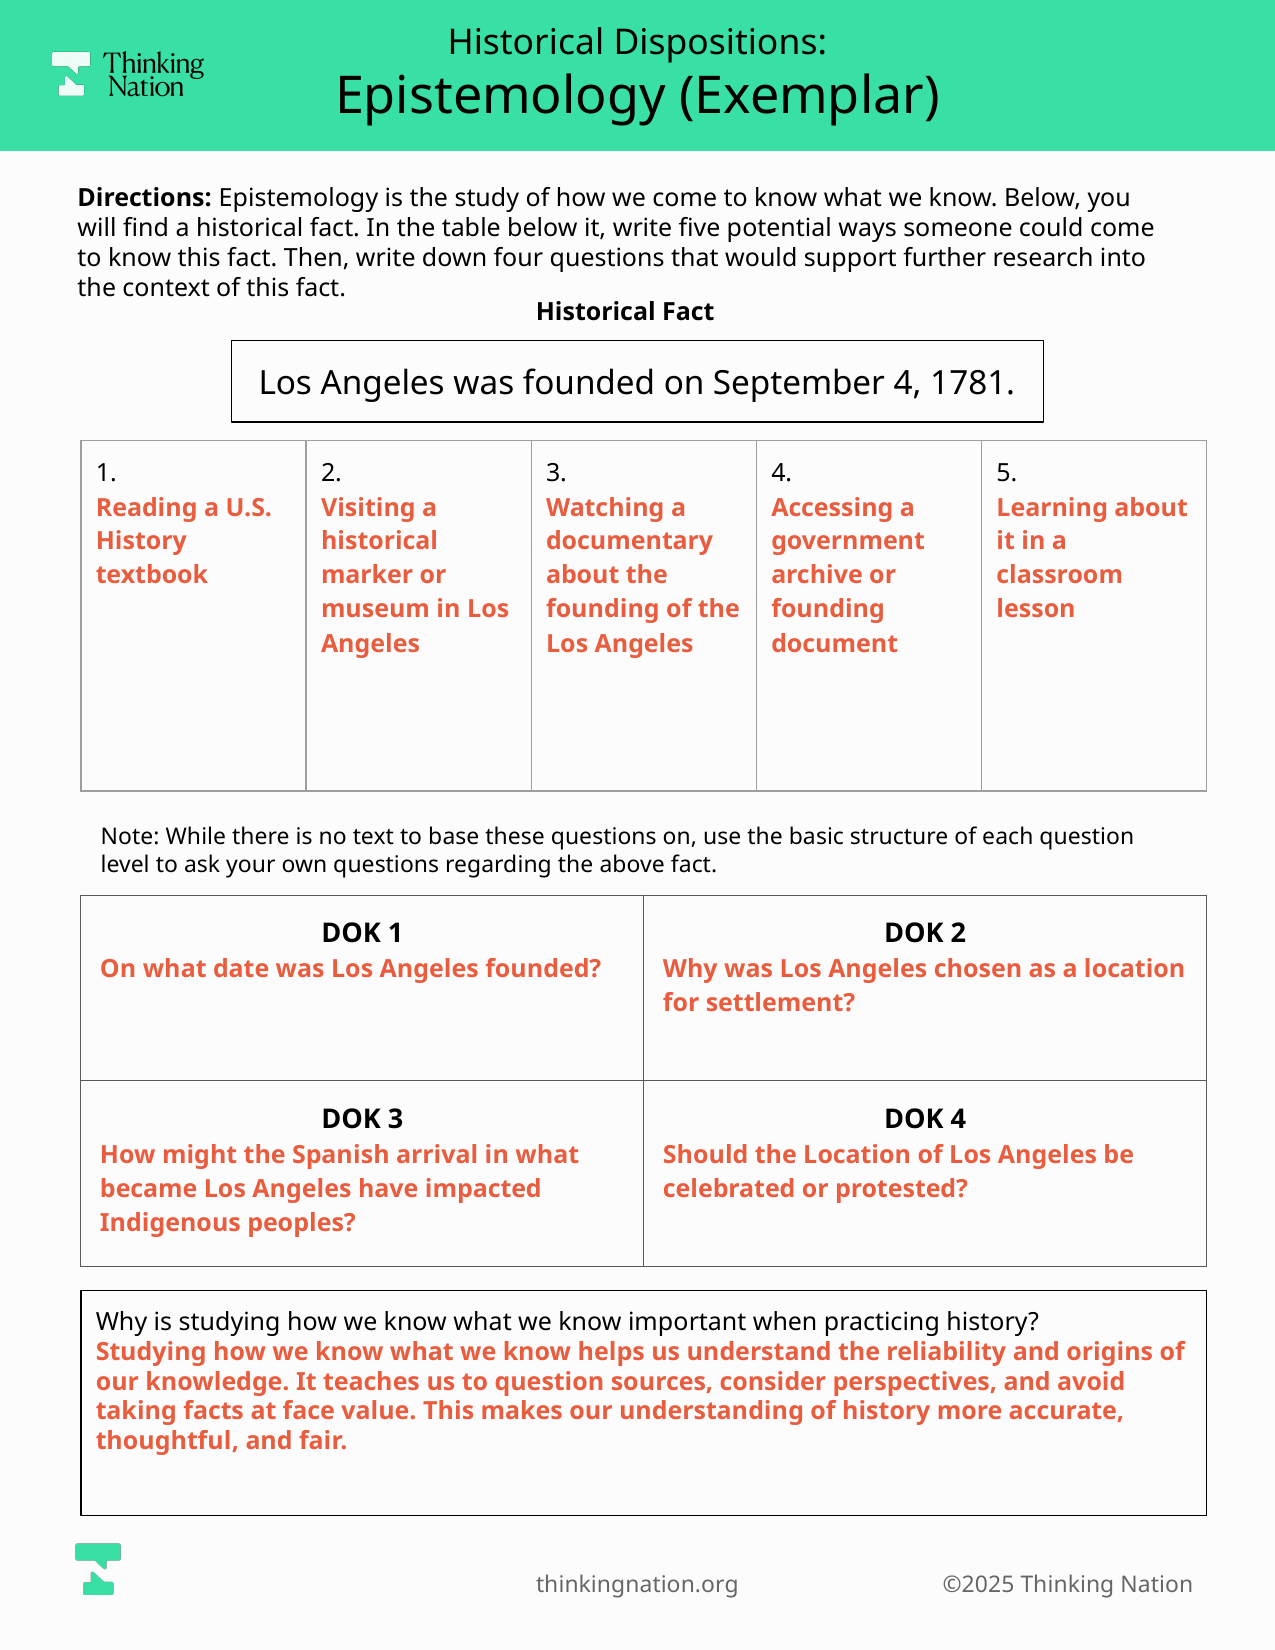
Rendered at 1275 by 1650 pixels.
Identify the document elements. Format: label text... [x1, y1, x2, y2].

table_header 2. Visiting a historical marker or museum in Los Angeles [307, 441, 531, 790]
text_box thinkingnation.org [486, 1553, 789, 1605]
table_header 5. Learning about it in a classroom lesson [982, 441, 1206, 790]
table_cell DOK 3 How might the Spanish arrival in what became Los Angeles have impacted Indigenous peoples? [81, 1081, 643, 1266]
text_box Historical Fact [500, 279, 751, 340]
text_box Why is studying how we know what we know important when practicing history? Studying how we know what we know helps us understand the reliability and origins of our knowledge. It teaches us to question sources, consider perspectives, and avoid taking facts at face value. This makes our understanding of history more accurate, thoughtful, and fair. [80, 1290, 1207, 1516]
text_box Note: While there is no text to base these questions on, use the basic structure of each question level to ask your own questions regarding the above fact. [85, 806, 1155, 892]
table_header 4. Accessing a government archive or founding document [757, 441, 981, 790]
text_box ©2025 Thinking Nation [907, 1553, 1210, 1605]
table_header 1. Reading a U.S. History textbook [82, 441, 305, 790]
table_header DOK 1 On what date was Los Angeles founded? [81, 896, 643, 1080]
table_header DOK 2 Why was Los Angeles chosen as a location for settlement? [644, 896, 1206, 1080]
table_cell DOK 4 Should the Location of Los Angeles be celebrated or protested? [644, 1081, 1206, 1266]
picture [35, 37, 210, 110]
text_box Los Angeles was founded on September 4, 1781. [231, 340, 1044, 423]
table_header 3. Watching a documentary about the founding of the Los Angeles [532, 441, 756, 790]
text_box Historical Dispositions: Epistemology (Exemplar) [0, 0, 1275, 151]
picture [62, 1533, 134, 1605]
text_box Directions: Epistemology is the study of how we come to know what we know. Below, you will find a historical fact. In the table below it, write five potential ways someone could come to know this fact. Then, write down four questions that would support further research into the context of this fact. [62, 166, 1189, 316]
